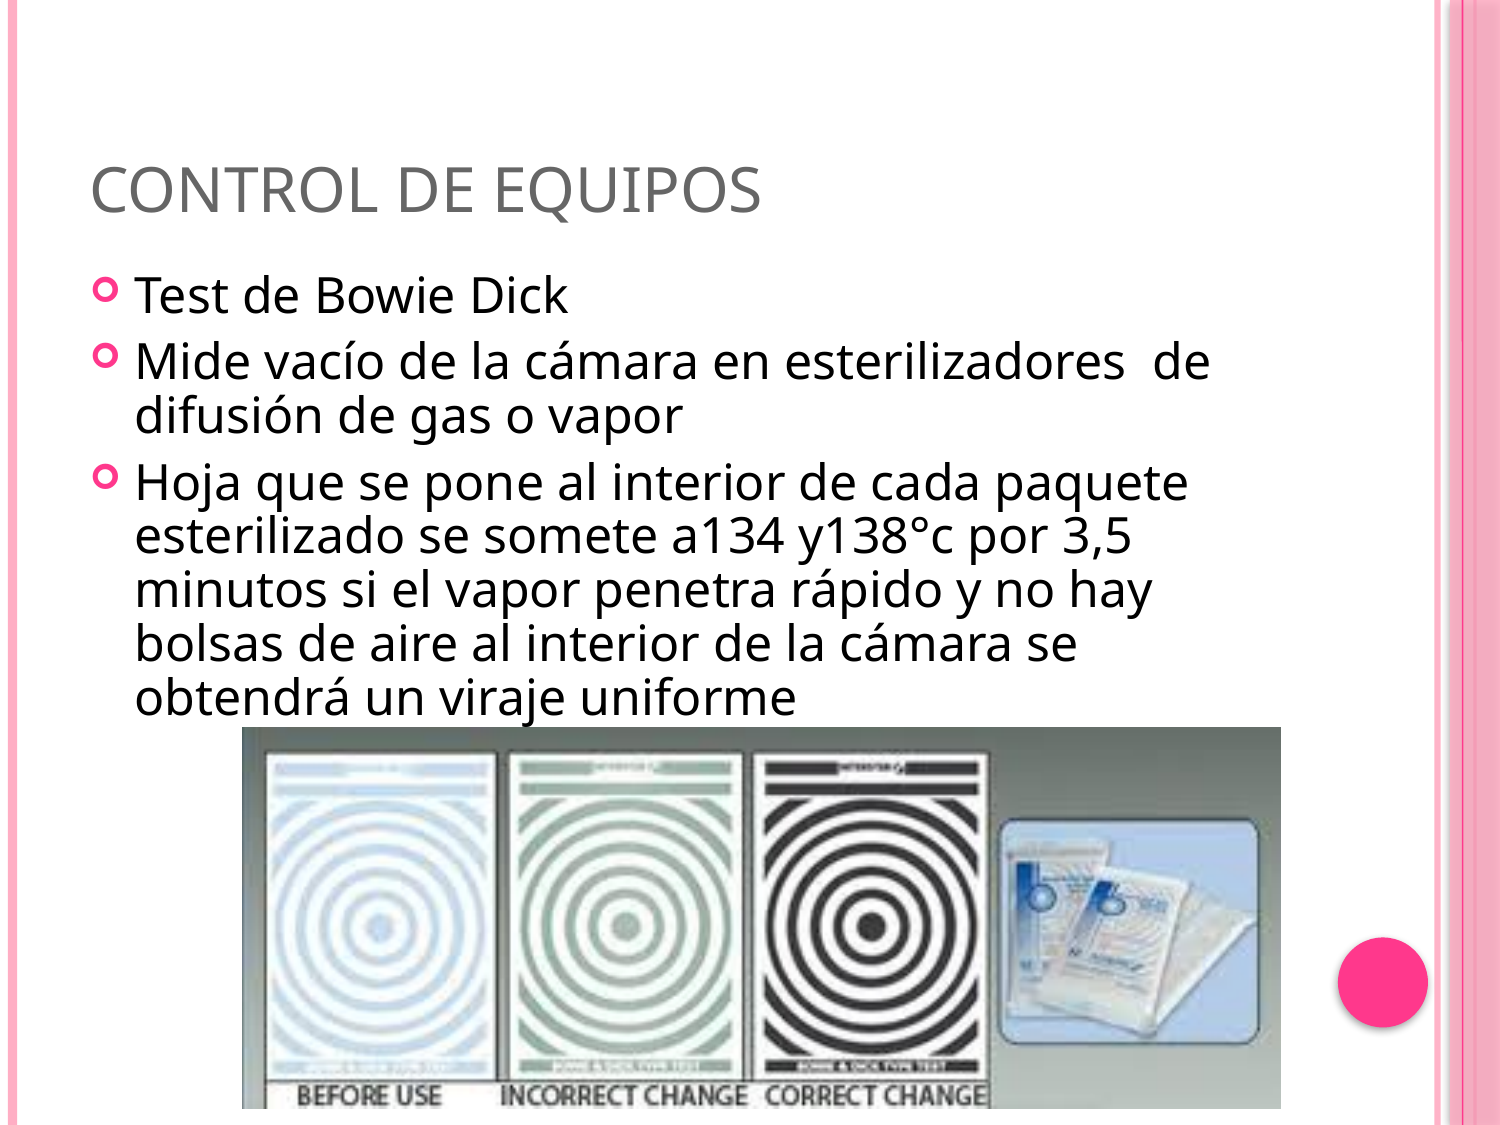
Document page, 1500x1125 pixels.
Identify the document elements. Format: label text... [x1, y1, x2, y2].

picture [241, 727, 1281, 1109]
list Test de Bowie Dick Mide vacío de la cámara en esterilizadores de difusión de gas o vapor Hoja que se pone al interior de cada paquete esterilizado se somete a134 y138°c por 3,5 minutos si el vapor penetra rápido y no hay bolsas de aire al interior de la cámara se obtendrá un viraje uniforme [75, 262, 1300, 1062]
title Control de equipos [75, 45, 1300, 233]
